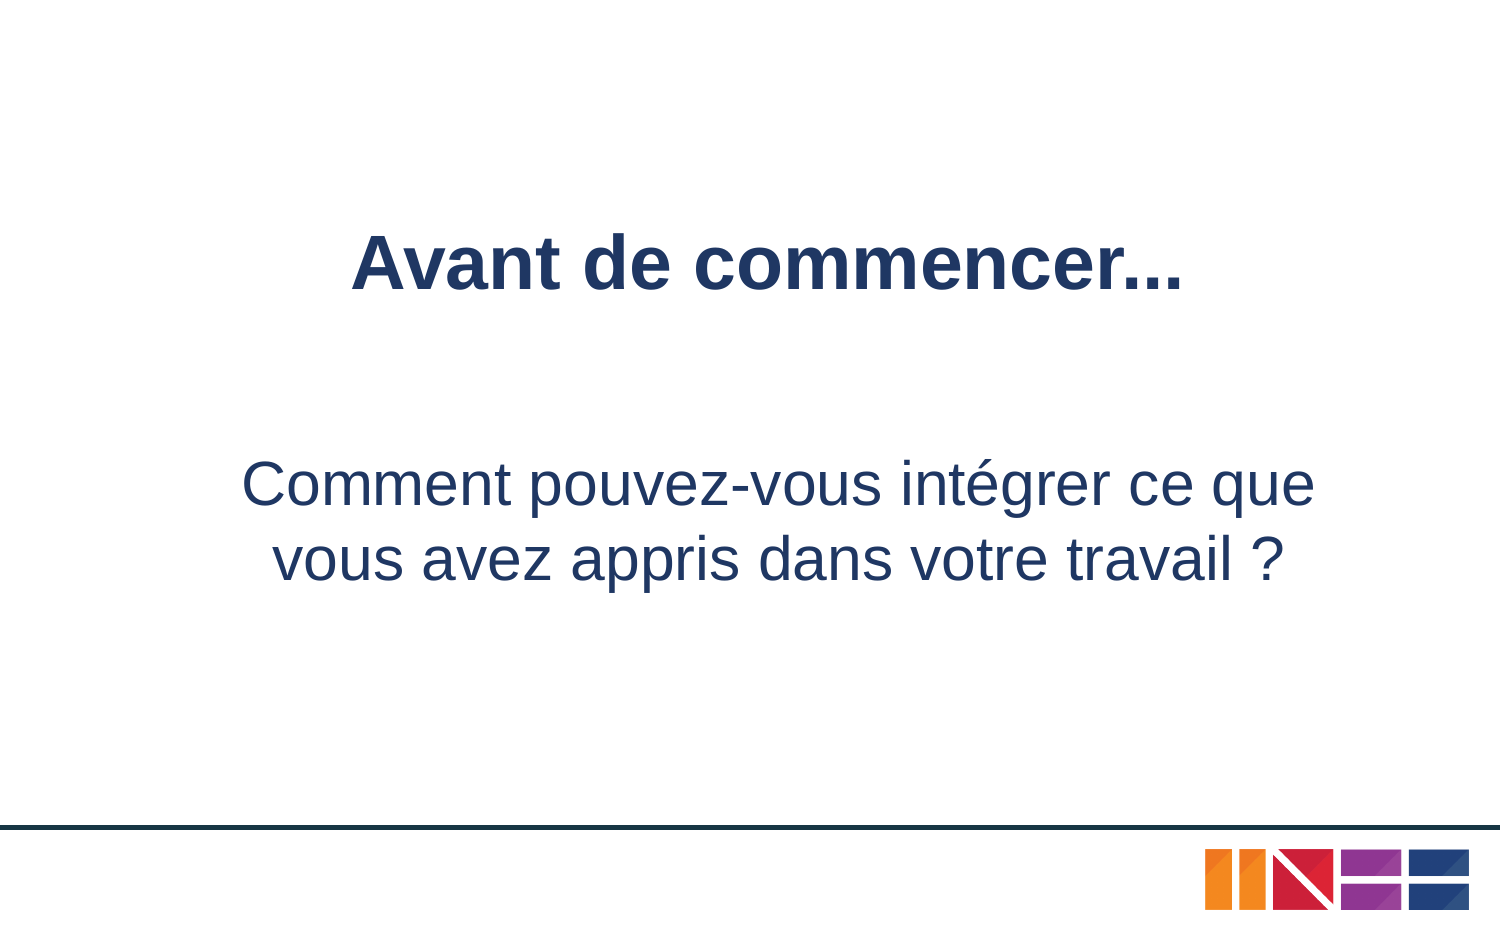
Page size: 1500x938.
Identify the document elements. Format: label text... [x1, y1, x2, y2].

picture [1205, 849, 1469, 910]
list Avant de commencer... Comment pouvez-vous intégrer ce que vous avez appris dans votre travail ? [124, 206, 1376, 592]
